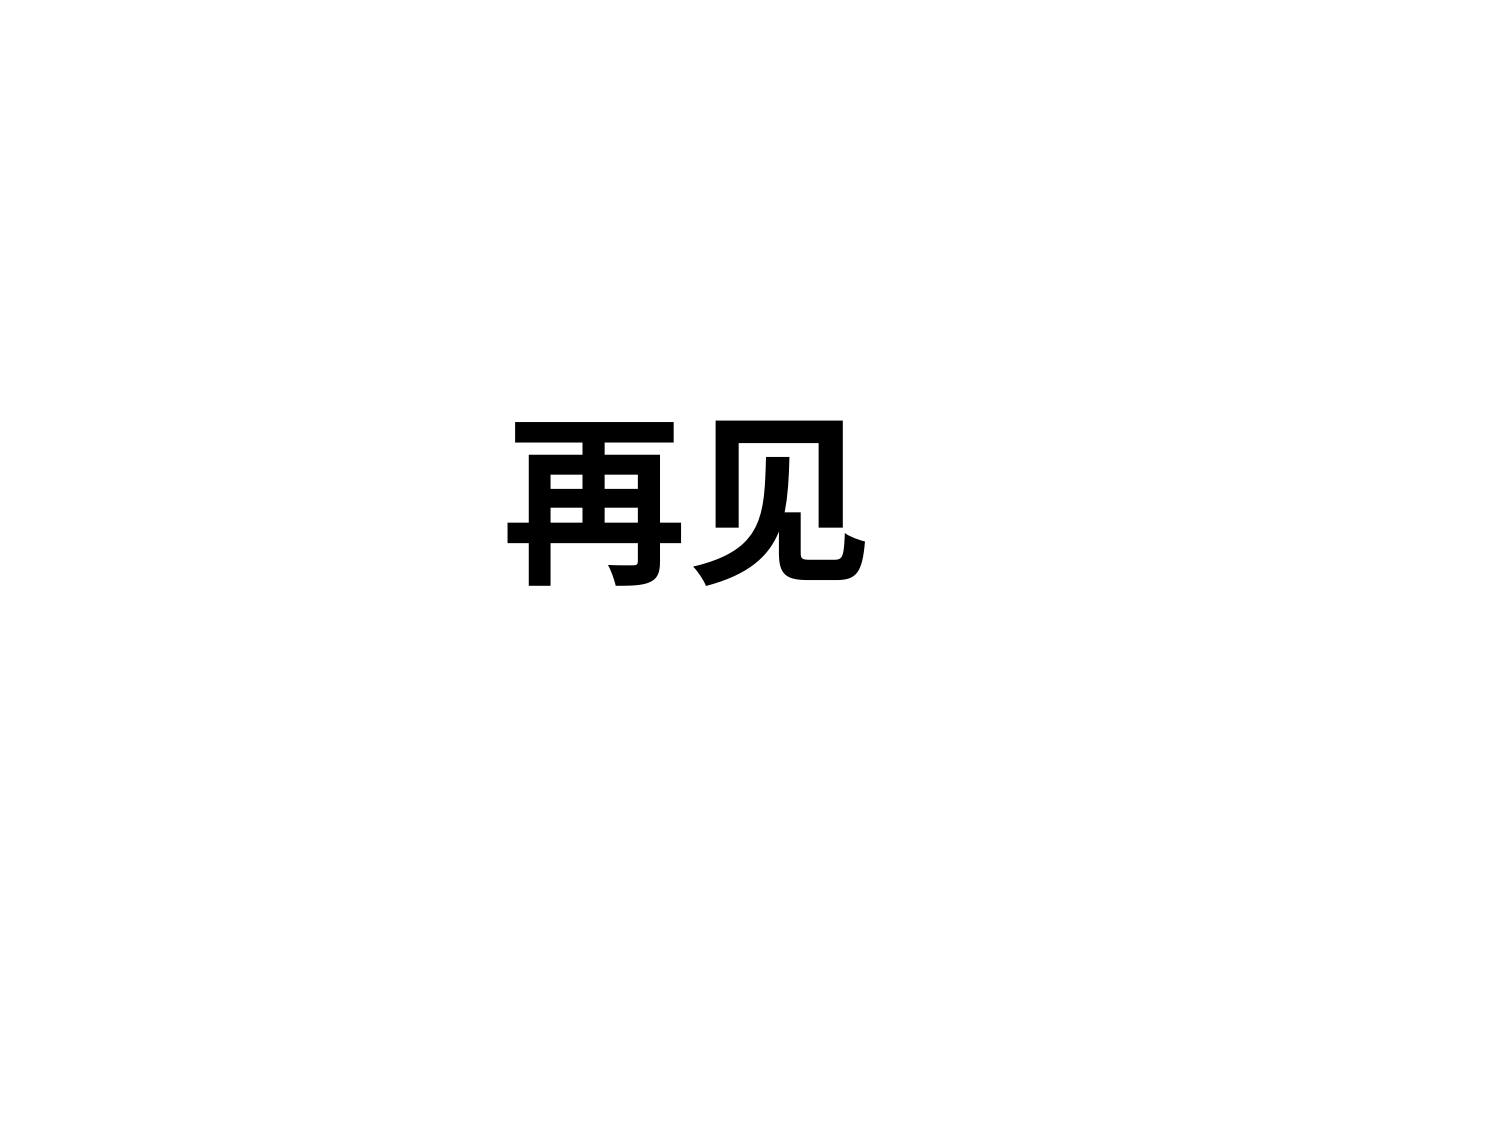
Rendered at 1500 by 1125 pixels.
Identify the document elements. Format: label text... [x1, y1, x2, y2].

text_box 再见 [488, 333, 1219, 614]
